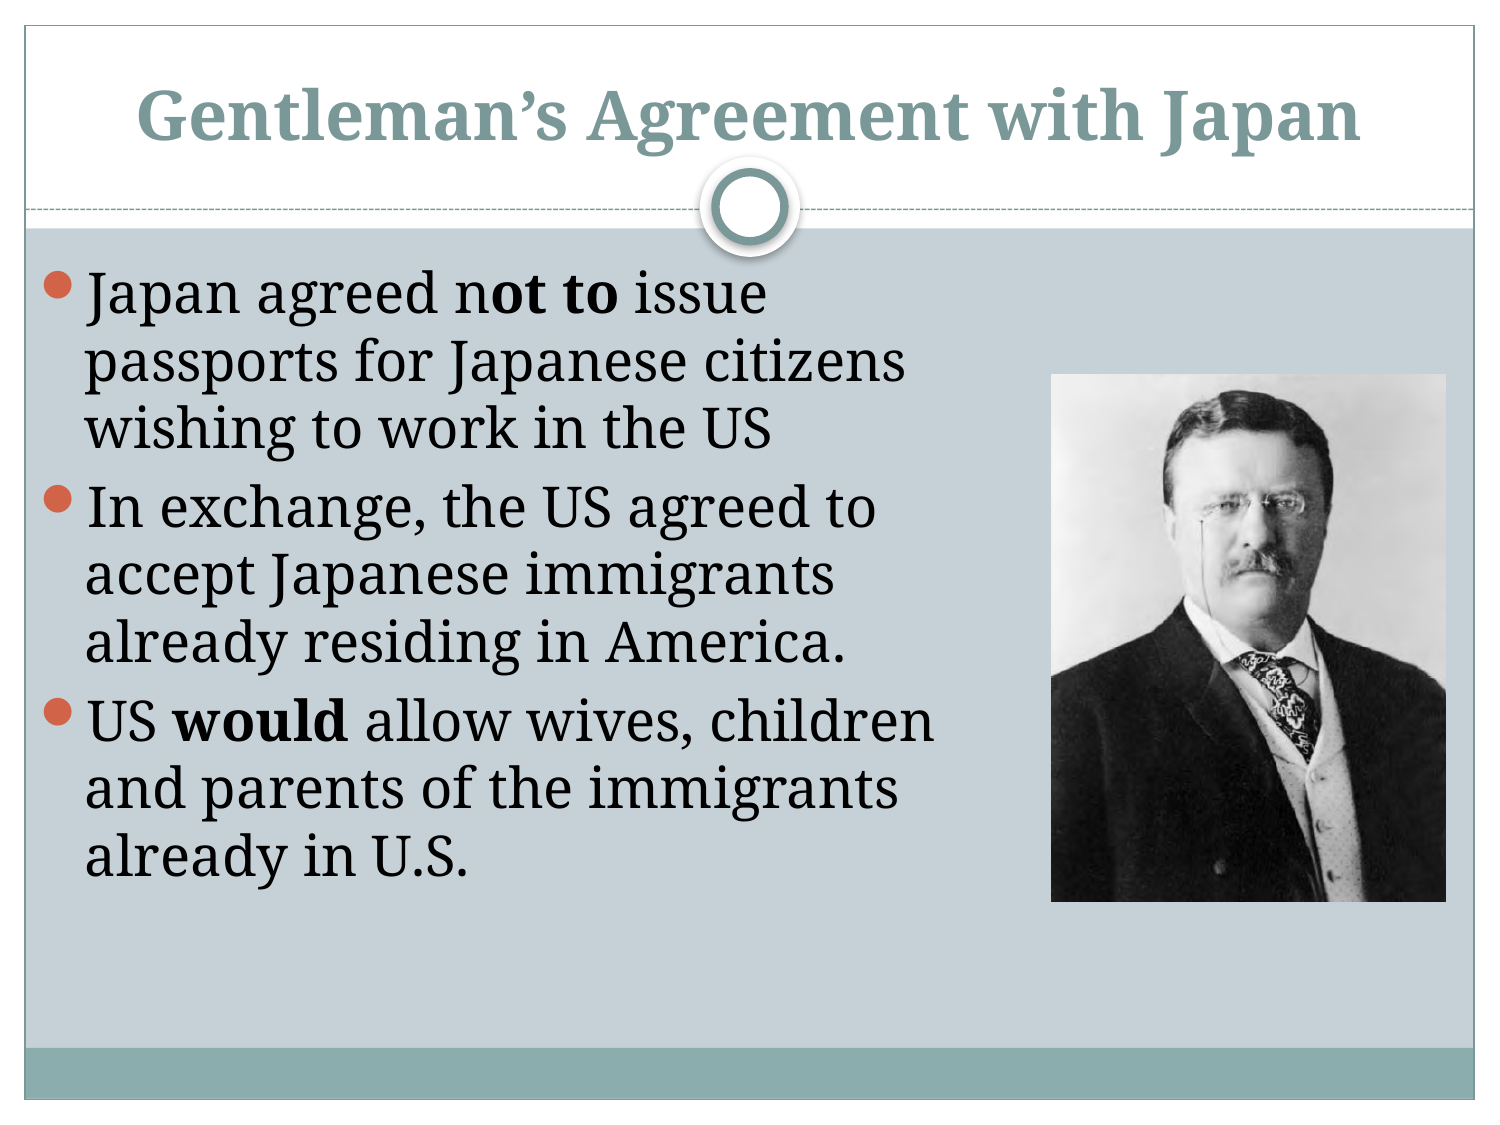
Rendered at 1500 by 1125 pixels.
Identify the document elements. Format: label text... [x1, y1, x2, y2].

title Gentleman’s Agreement with Japan [49, 37, 1450, 162]
picture [1051, 374, 1446, 902]
list Japan agreed not to issue passports for Japanese citizens wishing to work in the US In exchange, the US agreed to accept Japanese immigrants already residing in America. US would allow wives, children and parents of the immigrants already in U.S. [24, 249, 1052, 1001]
